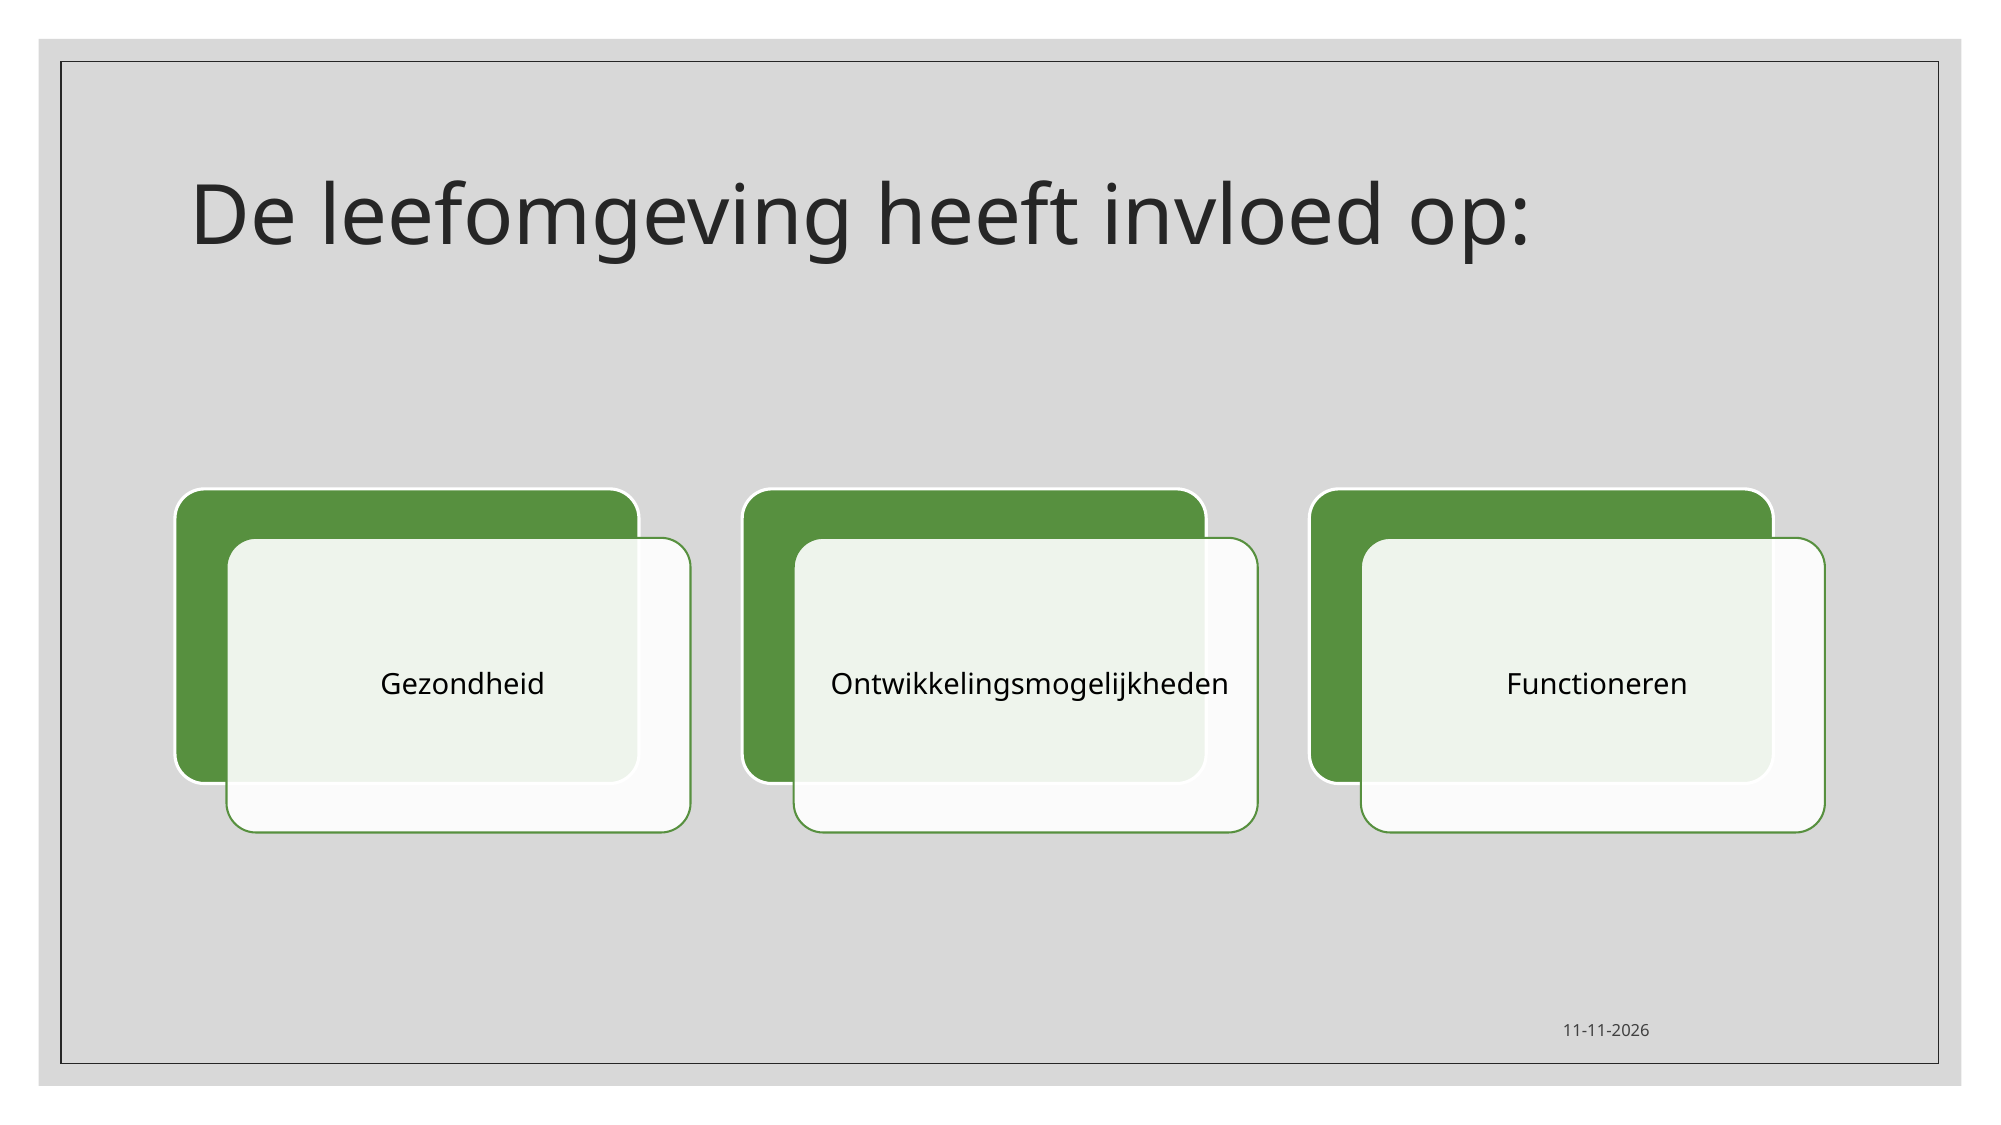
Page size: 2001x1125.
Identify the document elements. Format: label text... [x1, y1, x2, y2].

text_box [174, 344, 1825, 977]
title De leefomgeving heeft invloed op: [174, 105, 1825, 331]
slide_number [1190, 990, 1665, 1050]
